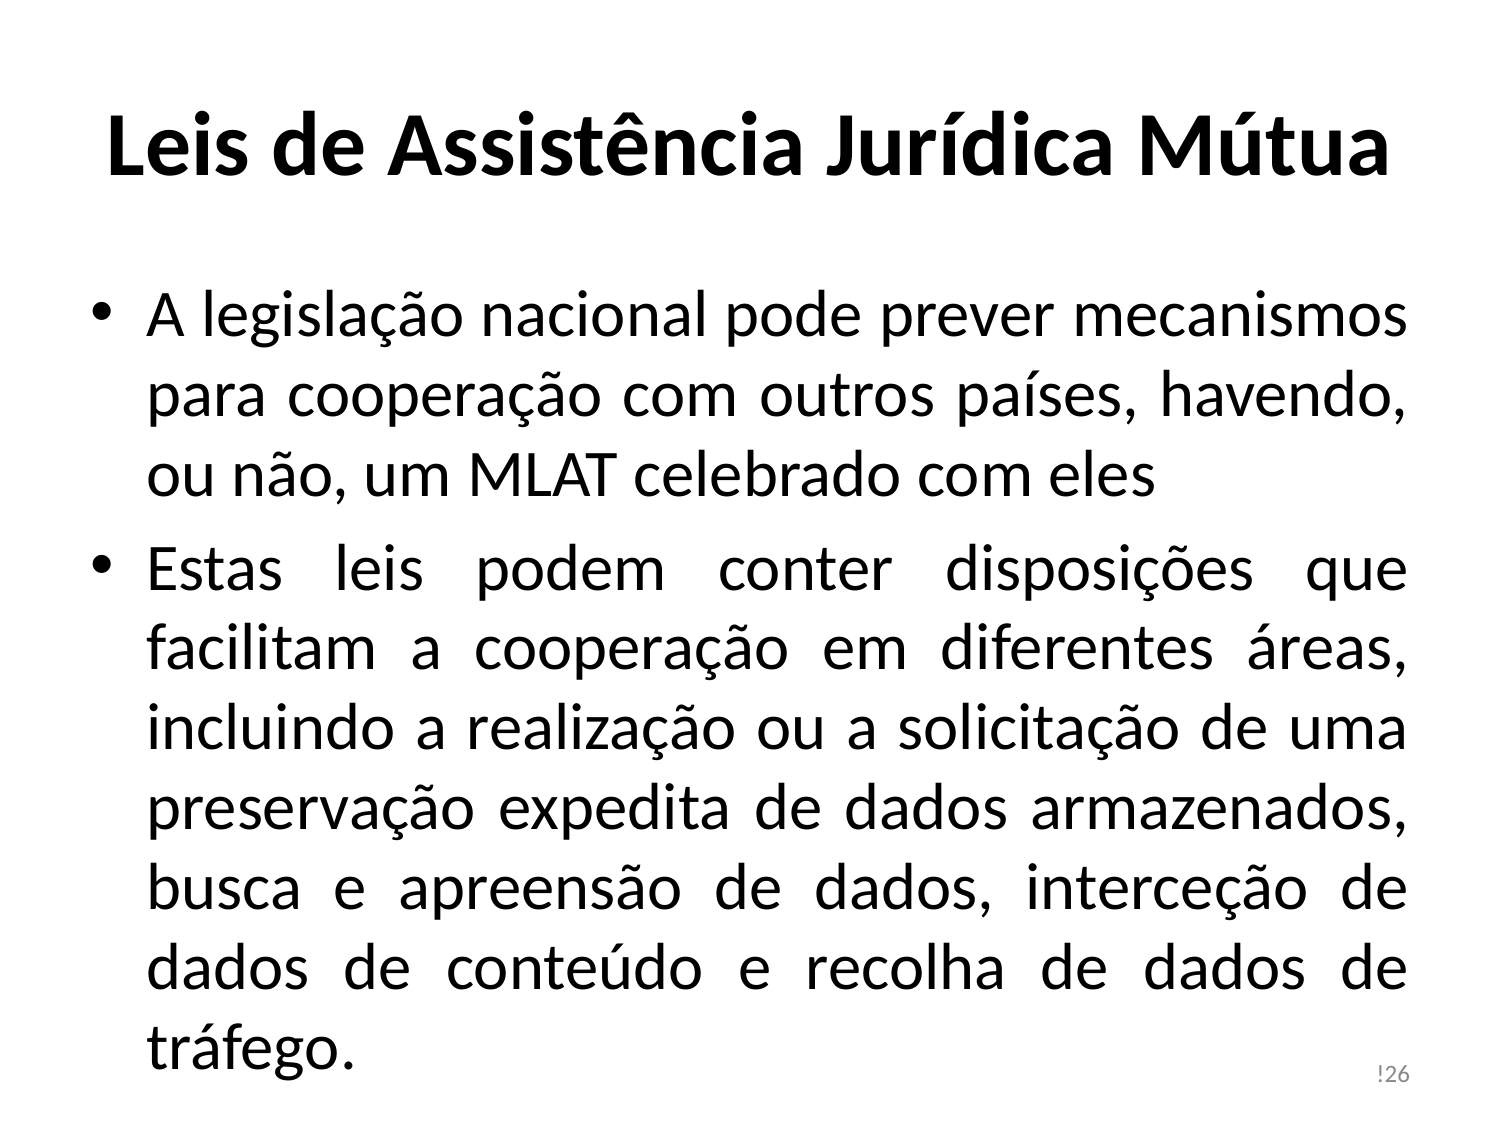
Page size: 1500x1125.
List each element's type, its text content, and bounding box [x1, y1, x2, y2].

slide_number !26 [1074, 1042, 1425, 1103]
title Leis de Assistência Jurídica Mútua [75, 45, 1425, 233]
list A legislação nacional pode prever mecanismos para cooperação com outros países, havendo, ou não, um MLAT celebrado com eles Estas leis podem conter disposições que facilitam a cooperação em diferentes áreas, incluindo a realização ou a solicitação de uma preservação expedita de dados armazenados, busca e apreensão de dados, interceção de dados de conteúdo e recolha de dados de tráfego. [75, 262, 1425, 1005]
